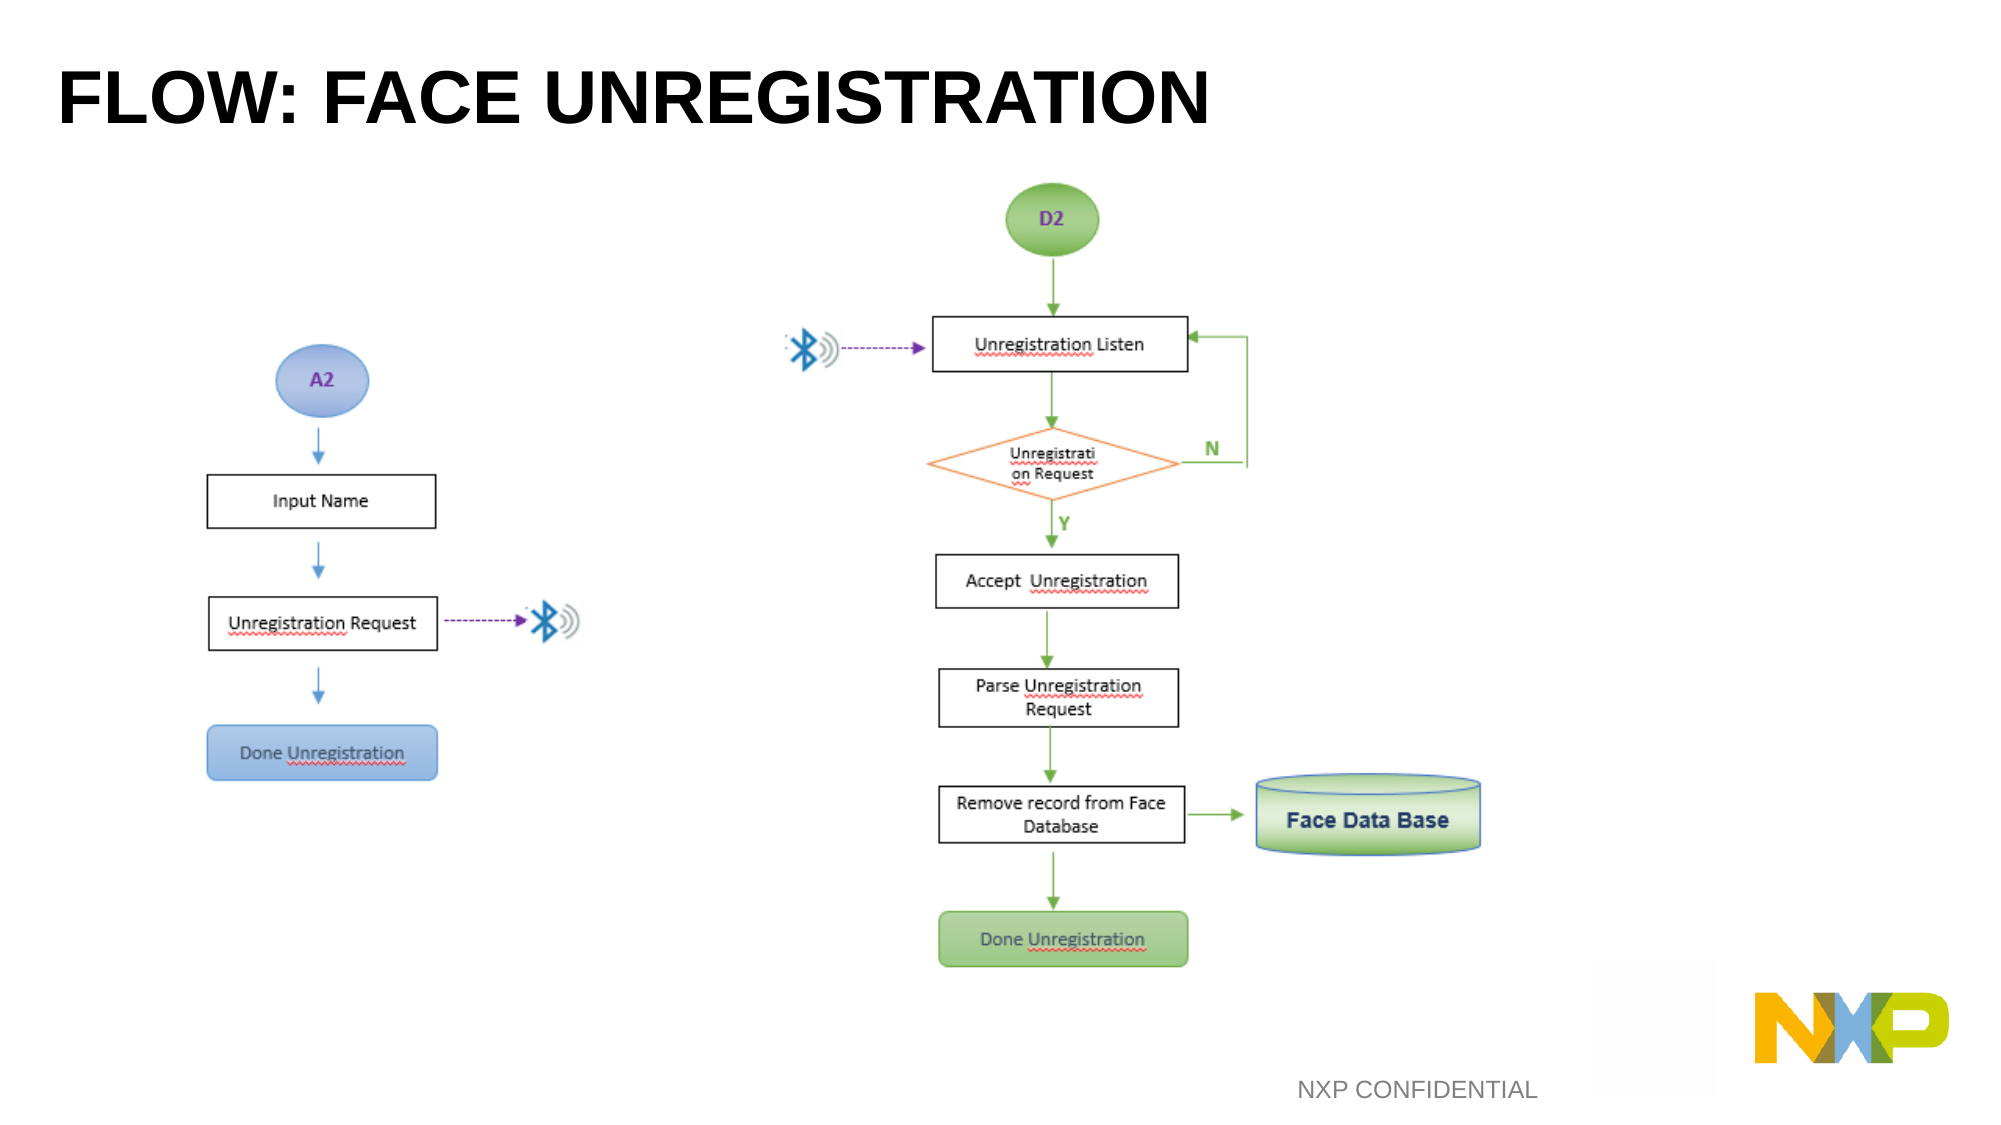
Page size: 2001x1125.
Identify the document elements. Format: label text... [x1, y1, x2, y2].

picture [185, 166, 1500, 991]
title Flow: Face UNREGISTRATION [42, 40, 1721, 167]
picture [1589, 957, 2000, 1098]
